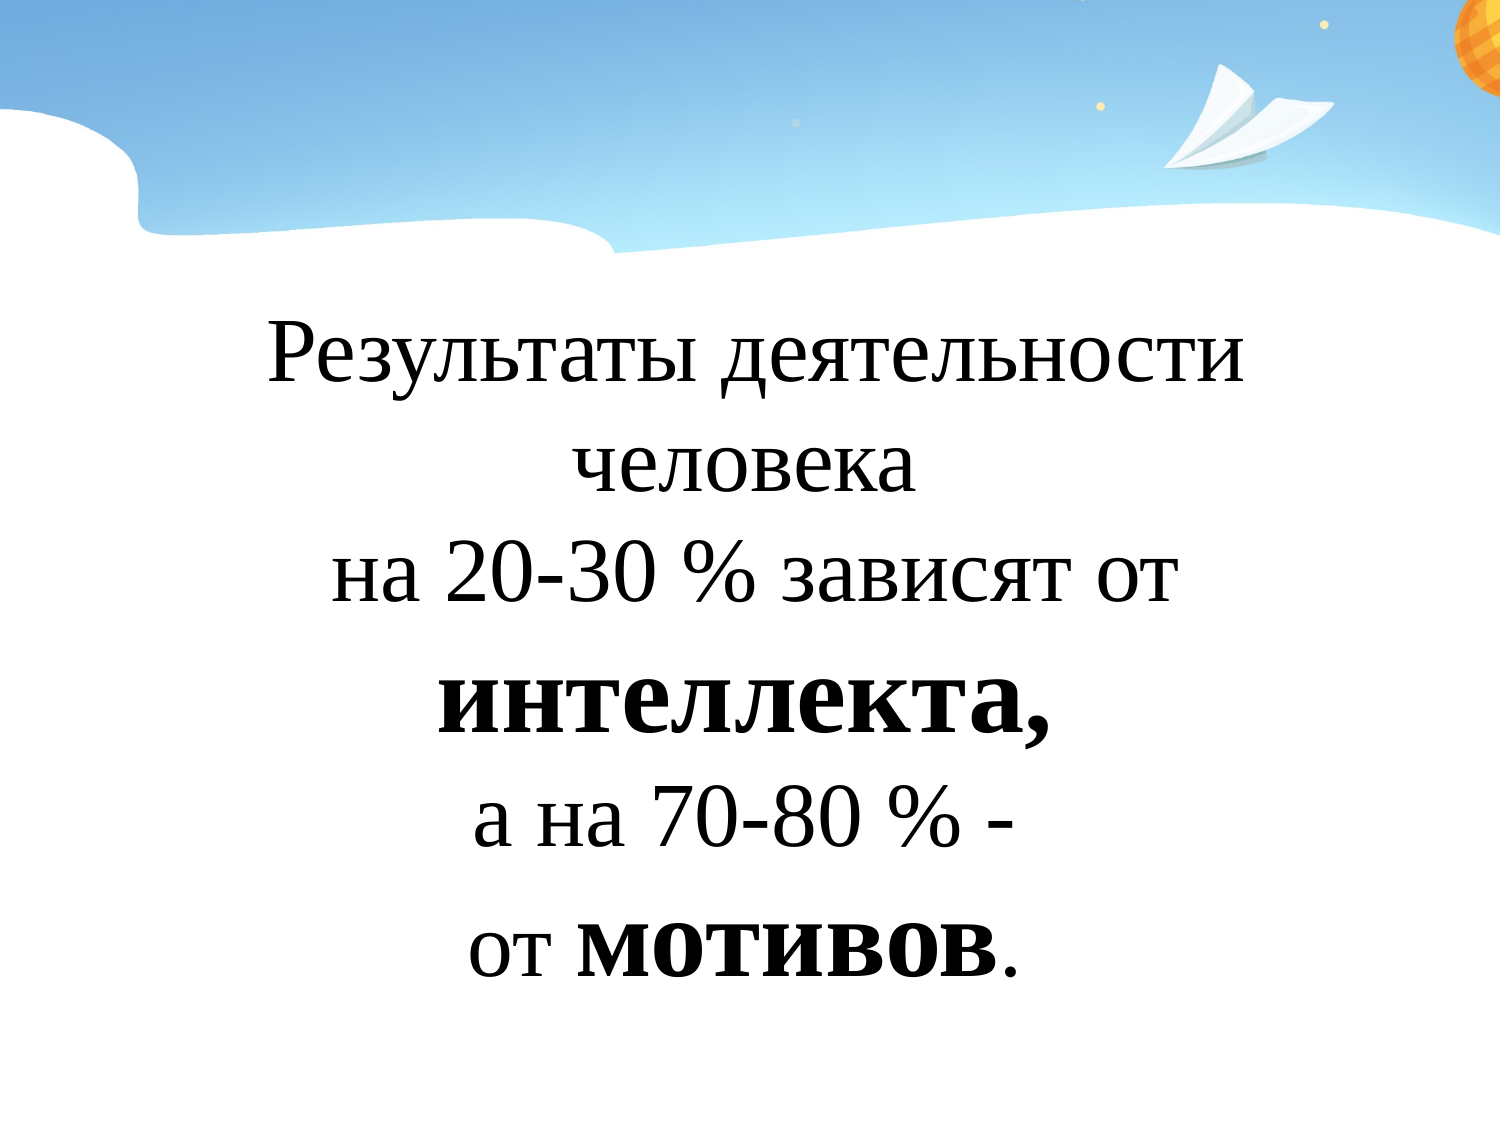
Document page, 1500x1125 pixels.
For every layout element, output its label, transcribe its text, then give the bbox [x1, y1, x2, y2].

picture [0, 0, 1500, 1125]
text_box Результаты деятельности человека на 20-30 % зависят от интеллекта, а на 70-80 % - от мотивов. [242, 172, 1271, 1007]
